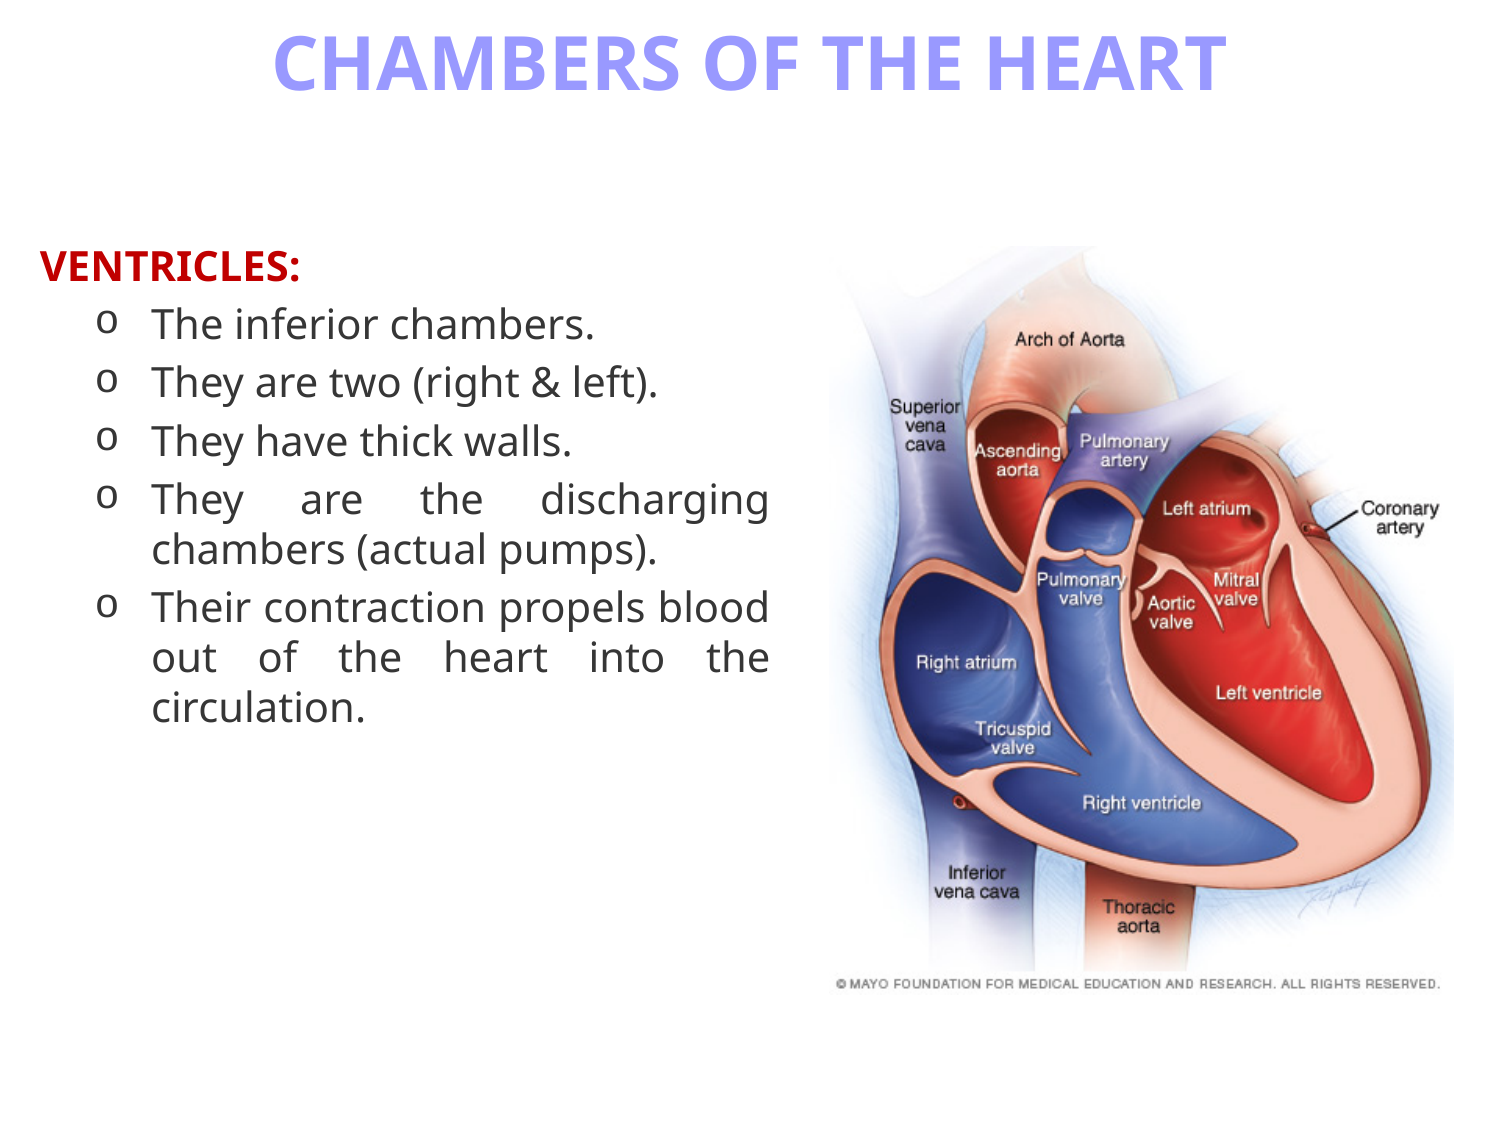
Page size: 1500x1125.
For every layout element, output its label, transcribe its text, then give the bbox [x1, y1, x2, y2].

picture [828, 245, 1455, 995]
list VENTRICLES: The inferior chambers. They are two (right & left). They have thick walls. They are the discharging chambers (actual pumps). Their contraction propels blood out of the heart into the circulation. [13, 231, 786, 847]
text_box CHAMBERS OF THE HEART [0, 8, 1500, 130]
